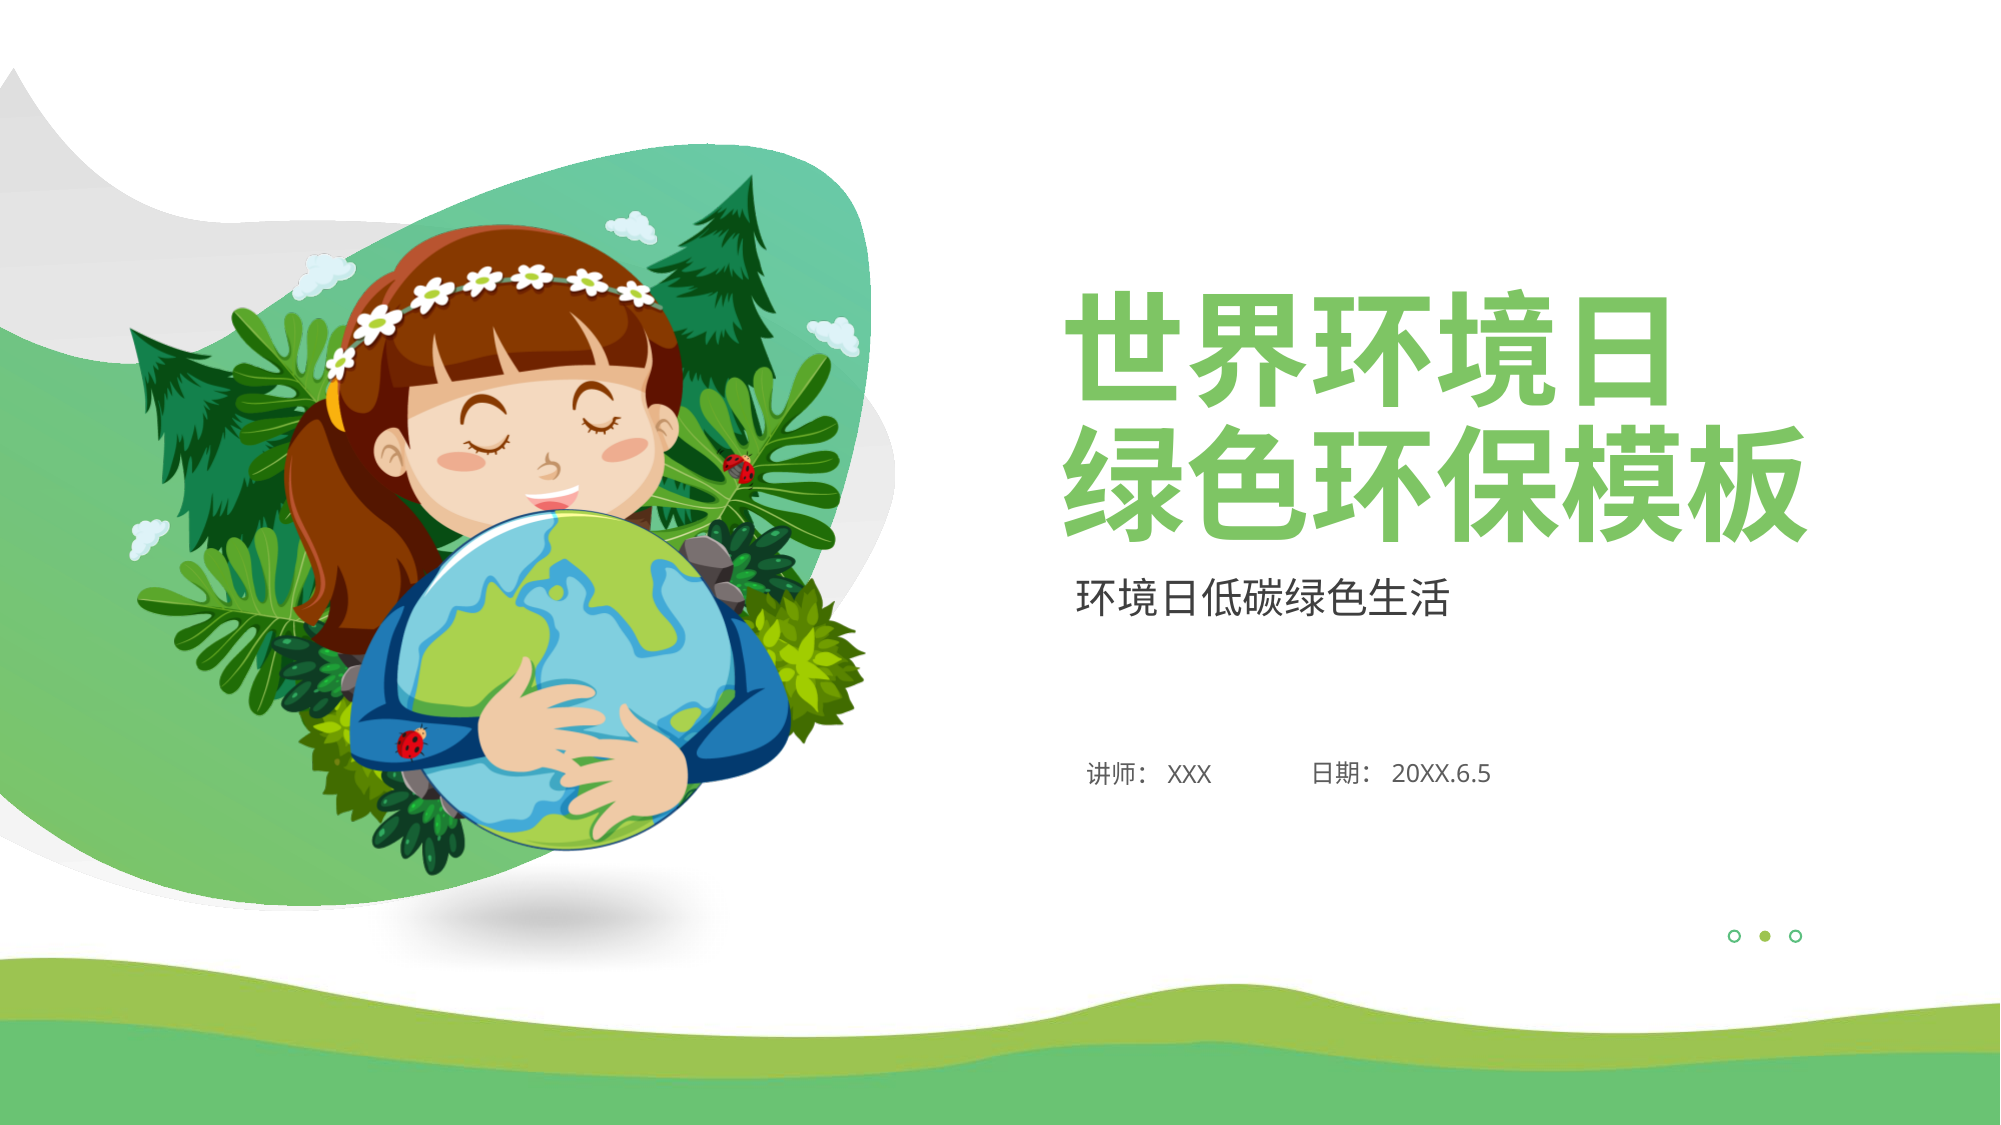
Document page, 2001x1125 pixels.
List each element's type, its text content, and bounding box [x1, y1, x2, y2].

text_box 环境日低碳绿色生活 [1060, 562, 1735, 631]
text_box 世界环境日 绿色环保模板 [1046, 280, 1930, 566]
text_box 日期：20XX.6.5 [1288, 748, 1545, 796]
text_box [1728, 930, 1802, 942]
text_box 讲师：XXX [1064, 750, 1290, 798]
picture [0, 0, 2000, 1125]
